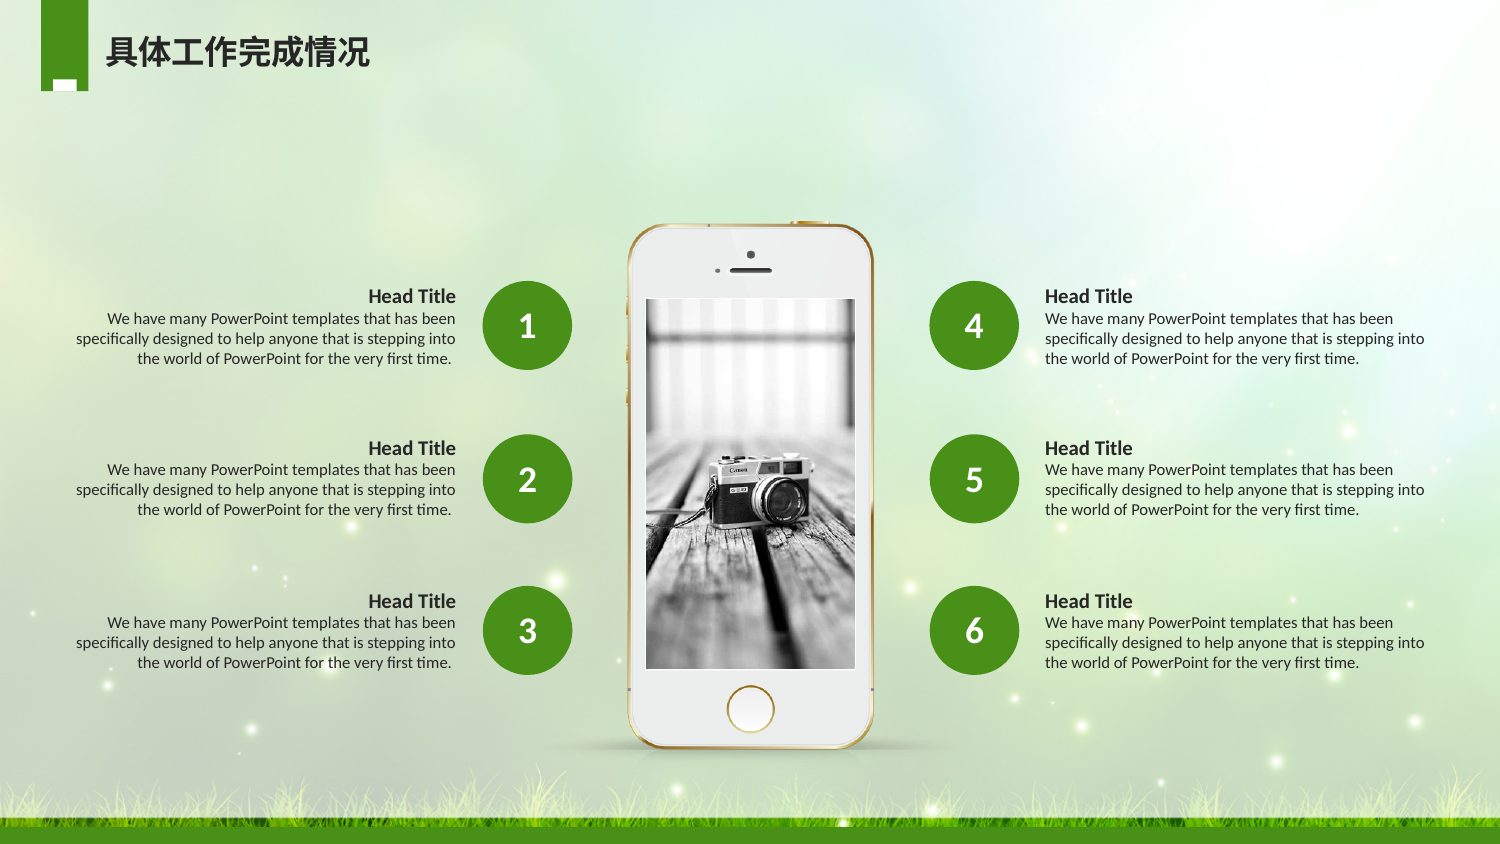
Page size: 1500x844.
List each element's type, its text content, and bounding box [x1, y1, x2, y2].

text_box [430, 221, 1069, 782]
text_box Head Title We have many PowerPoint templates that has been specifically designed to help anyone that is stepping into the world of PowerPoint for the very first time. [1073, 587, 1447, 673]
text_box Head Title We have many PowerPoint templates that has been specifically designed to help anyone that is stepping into the world of PowerPoint for the very first time. [54, 587, 425, 673]
text_box Head Title We have many PowerPoint templates that has been specifically designed to help anyone that is stepping into the world of PowerPoint for the very first time. [54, 434, 425, 520]
picture [0, 0, 1500, 827]
text_box 具体工作完成情况 [94, 23, 387, 79]
text_box Head Title We have many PowerPoint templates that has been specifically designed to help anyone that is stepping into the world of PowerPoint for the very first time. [1073, 283, 1447, 368]
text_box Head Title We have many PowerPoint templates that has been specifically designed to help anyone that is stepping into the world of PowerPoint for the very first time. [54, 283, 425, 368]
text_box Head Title We have many PowerPoint templates that has been specifically designed to help anyone that is stepping into the world of PowerPoint for the very first time. [1073, 434, 1447, 520]
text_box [40, 0, 89, 92]
